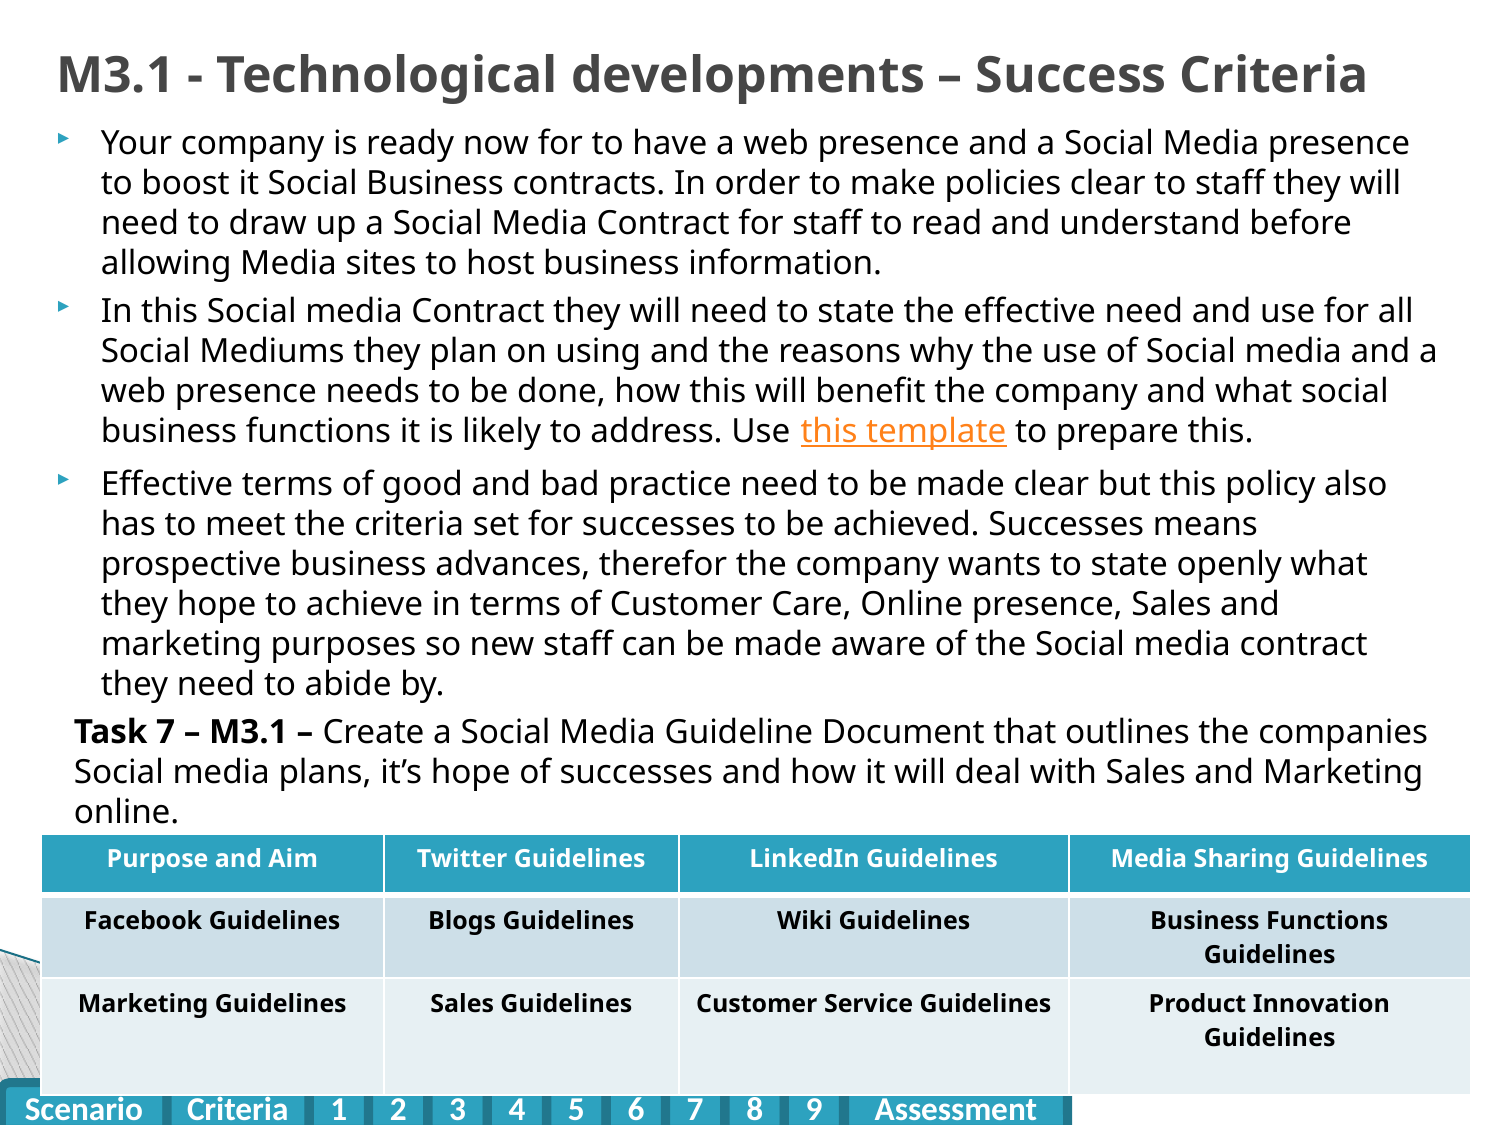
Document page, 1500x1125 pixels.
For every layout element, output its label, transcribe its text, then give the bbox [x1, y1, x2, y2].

table_cell Product Innovation Guidelines [1070, 979, 1470, 1094]
table_header LinkedIn Guidelines [680, 835, 1068, 892]
table_cell Marketing Guidelines [42, 979, 383, 1094]
table_header Twitter Guidelines [385, 835, 678, 892]
table_cell Customer Service Guidelines [680, 979, 1068, 1094]
table_header Media Sharing Guidelines [1070, 835, 1470, 892]
table_header Purpose and Aim [42, 835, 383, 892]
table_cell Business Functions Guidelines [1070, 898, 1470, 977]
table_cell Blogs Guidelines [385, 898, 678, 977]
table_cell Facebook Guidelines [42, 898, 383, 977]
list Your company is ready now for to have a web presence and a Social Media presence to boost it Social Business contracts. In order to make policies clear to staff they will need to draw up a Social Media Contract for staff to read and understand before allowing Media sites to host business information. In this Social media Contract they will need to state the effective need and use for all Social Mediums they plan on using and the reasons why the use of Social media and a web presence needs to be done, how this will benefit the company and what social business functions it is likely to address. Use this template to prepare this. Effective terms of good and bad practice need to be made clear but this policy also has to meet the criteria set for successes to be achieved. Successes means prospective business advances, therefor the company wants to state openly what they hope to achieve in terms of Customer Care, Online presence, Sales and marketing purposes so new staff can be made aware of the Social media contract they need to abide by. Task 7 – M3.1 – Create a Social Media Guideline Document that outlines the companies Social media plans, it’s hope of successes and how it will deal with Sales and Marketing online. [41, 113, 1460, 833]
table_cell Wiki Guidelines [680, 898, 1068, 977]
title M3.1 - Technological developments – Success Criteria [41, 18, 1459, 126]
table_cell Sales Guidelines [385, 979, 678, 1094]
